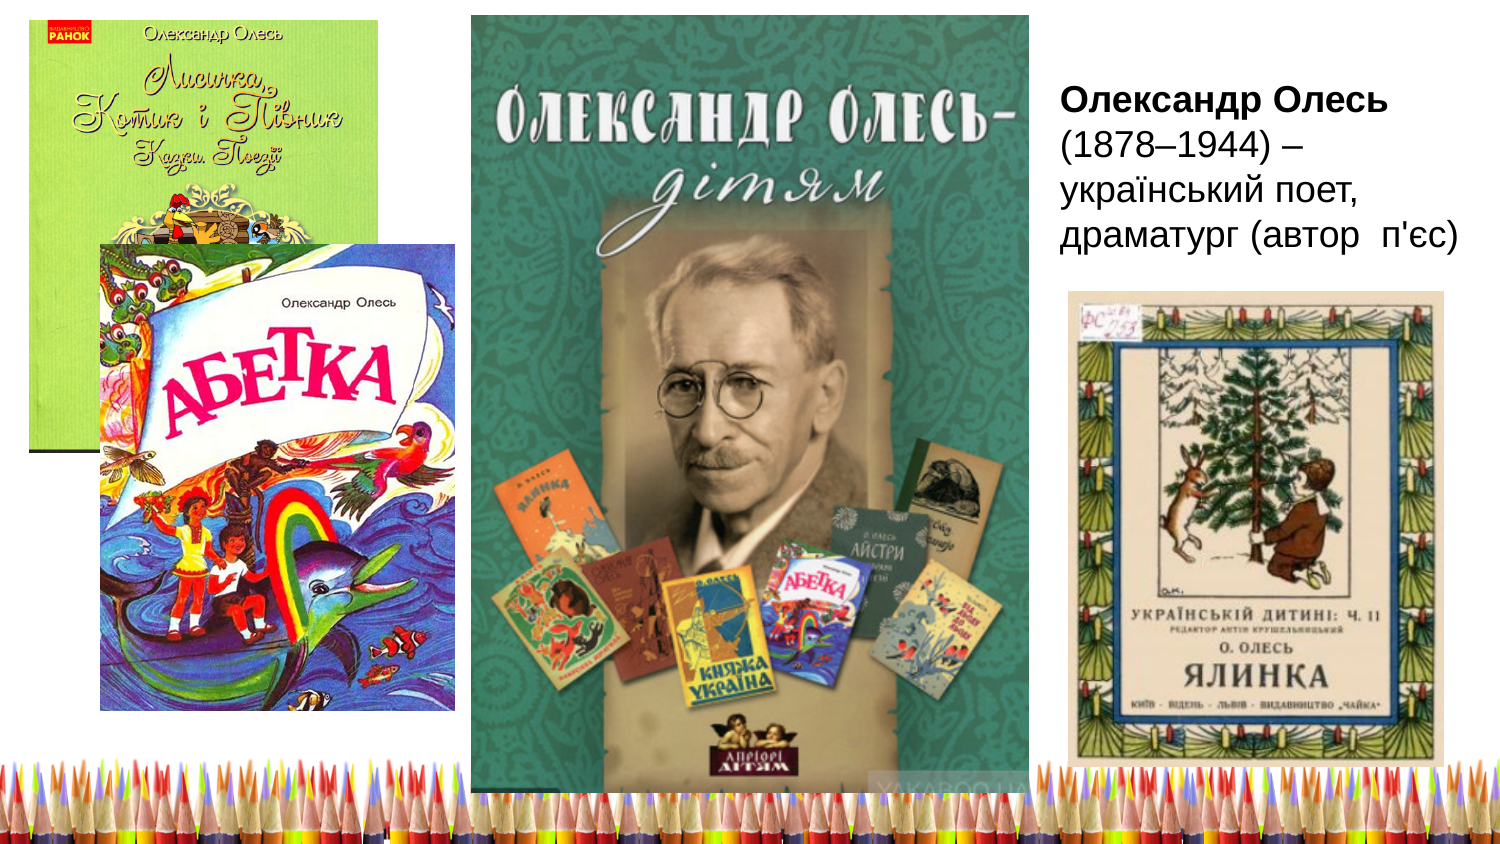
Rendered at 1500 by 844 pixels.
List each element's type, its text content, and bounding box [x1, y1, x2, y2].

picture [0, 15, 1500, 844]
text_box Олександр Олесь (1878–1944) – український поет, драматург (автор п'єс) [1045, 67, 1483, 263]
picture [29, 19, 455, 712]
